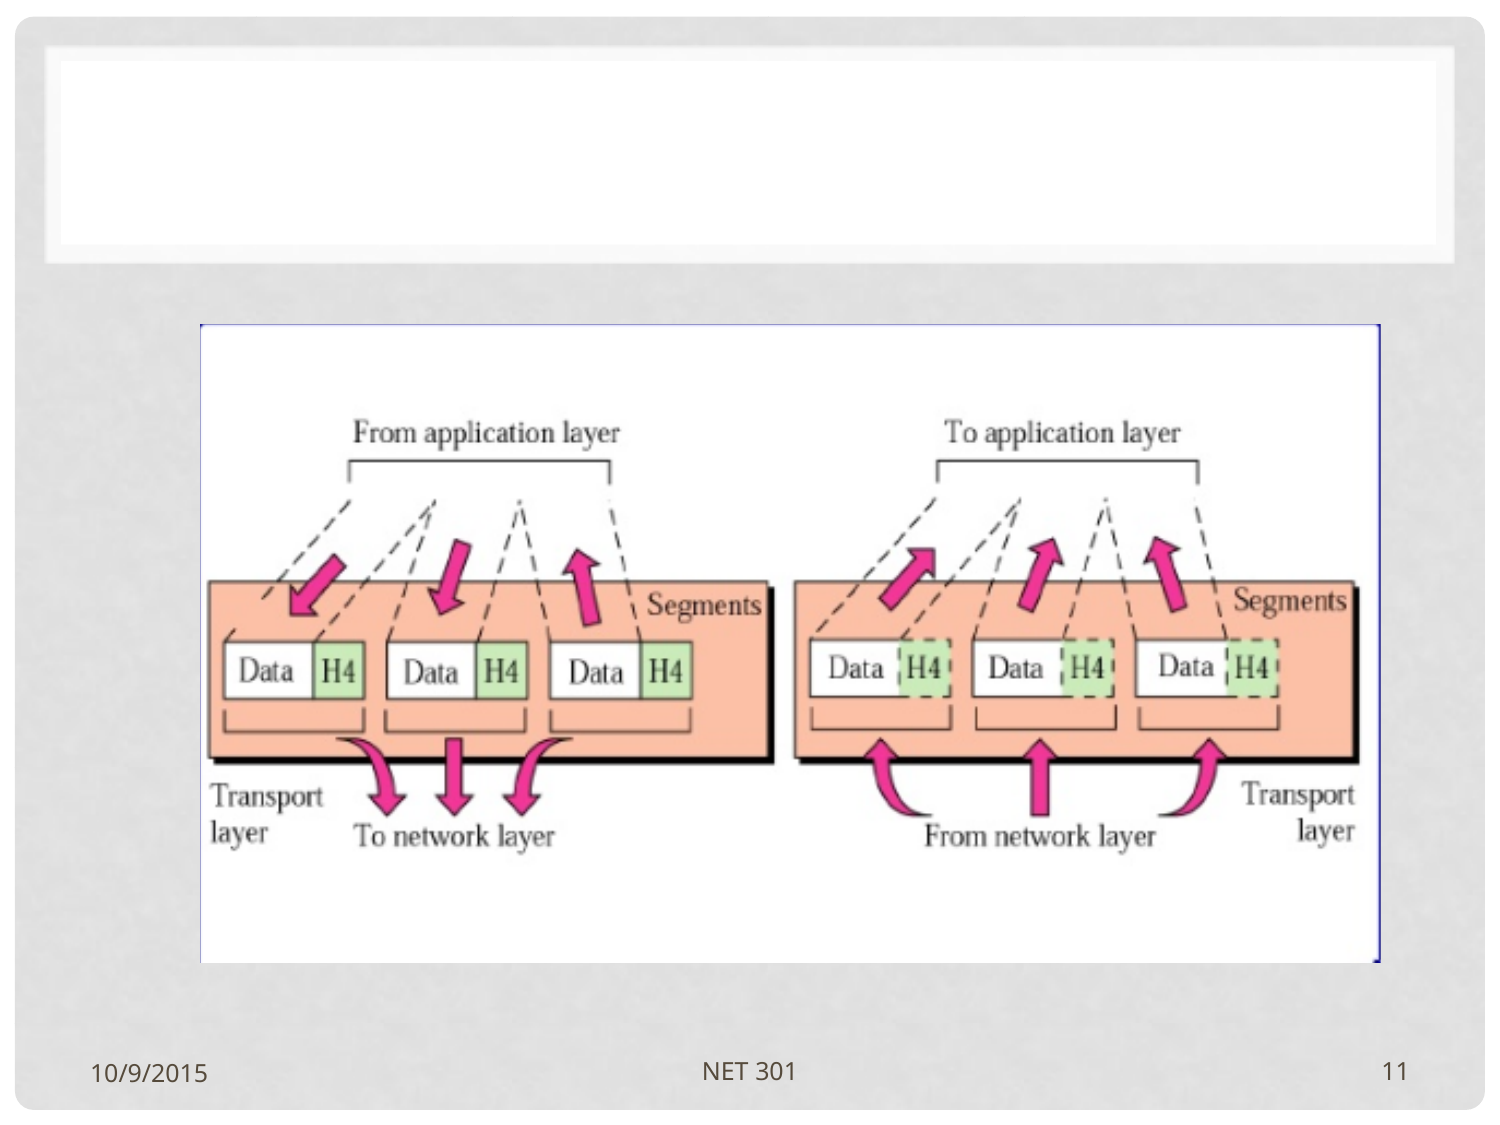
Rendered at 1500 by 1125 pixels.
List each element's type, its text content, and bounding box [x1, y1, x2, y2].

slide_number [75, 1042, 425, 1103]
slide_number 11 [1074, 1042, 1425, 1103]
footer NET 301 [512, 1042, 988, 1103]
picture [199, 324, 1381, 963]
